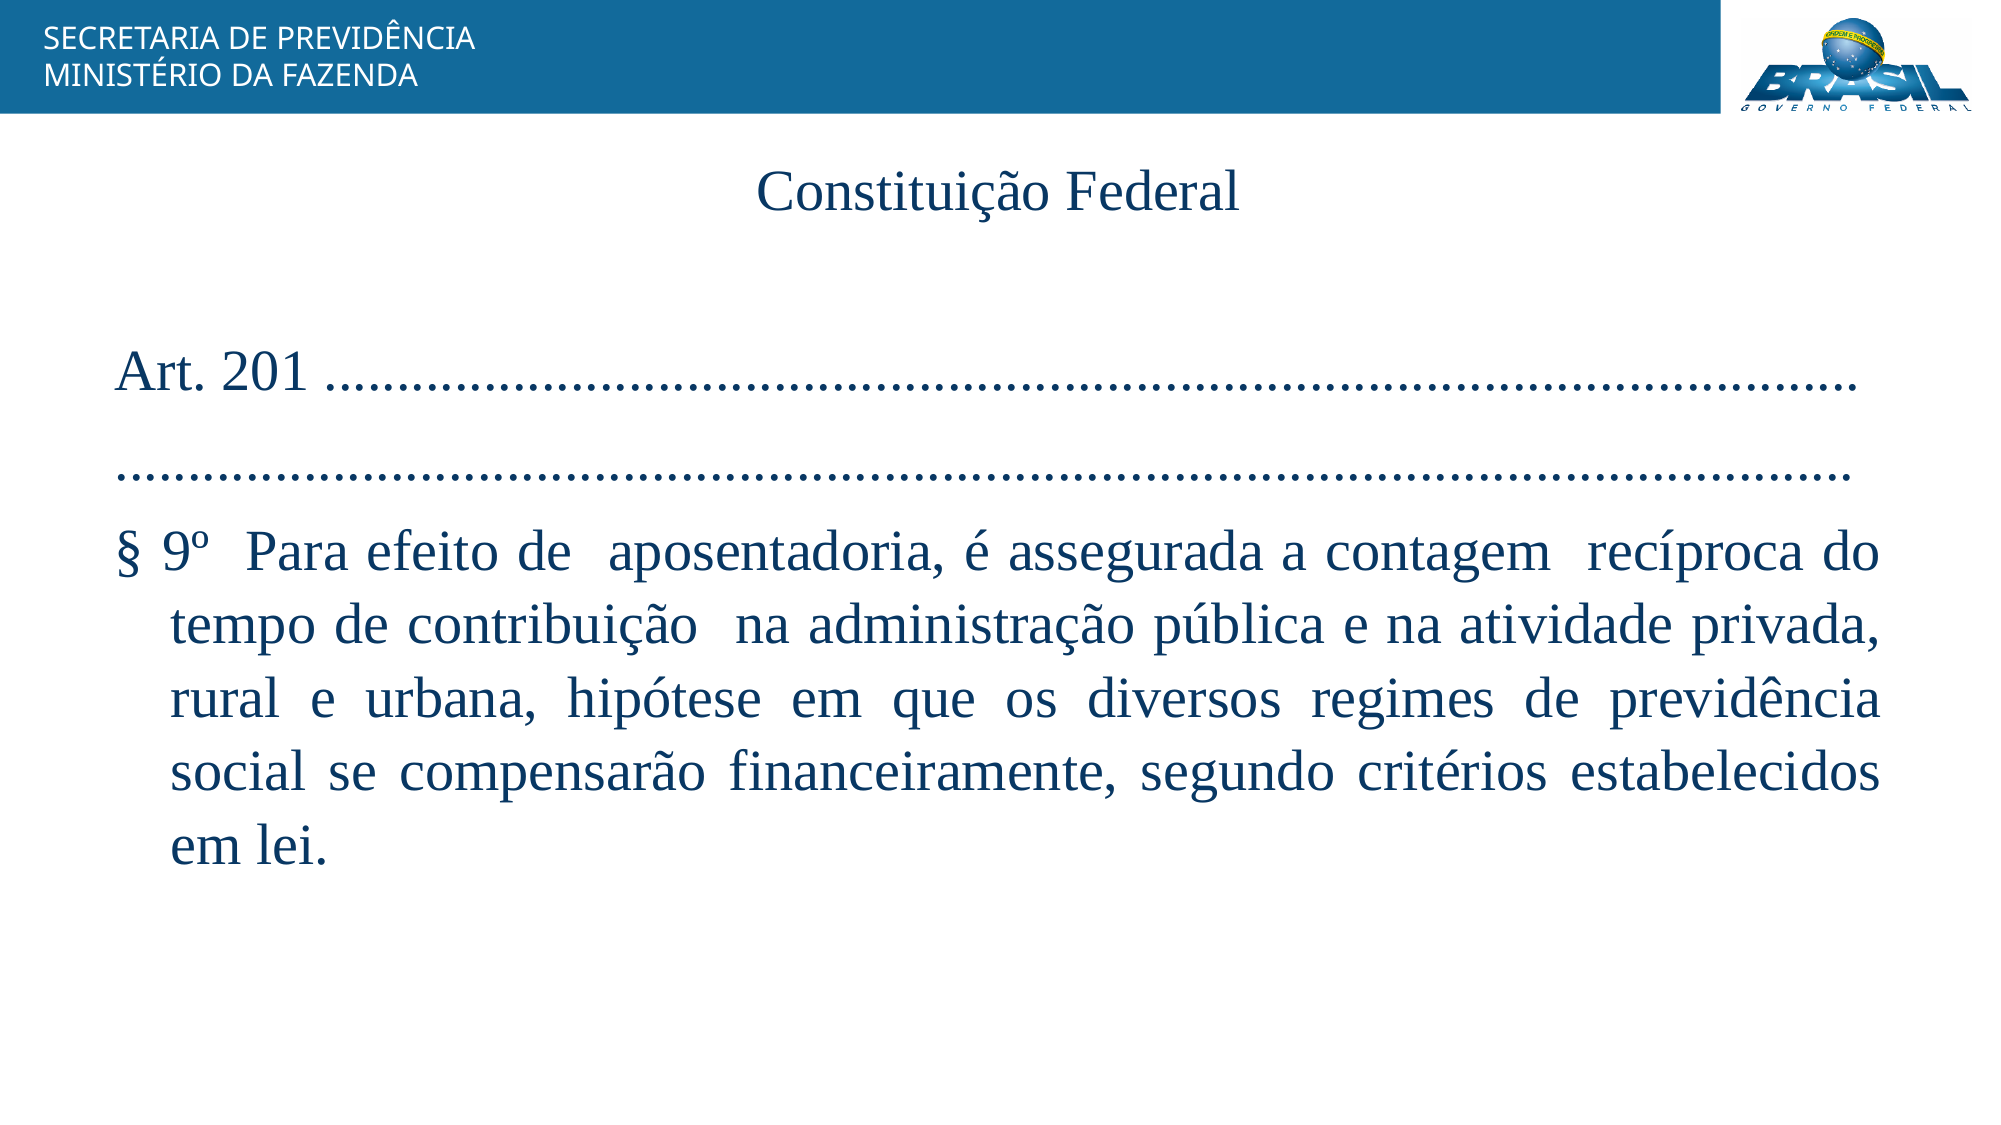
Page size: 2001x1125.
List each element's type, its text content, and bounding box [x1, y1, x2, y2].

text_box Constituição Federal Art. 201 .......................................................................................................... ........................................................................................................................ § 9º Para efeito de aposentadoria, é assegurada a contagem recíproca do tempo de contribuição na administração pública e na atividade privada, rural e urbana, hipótese em que os diversos regimes de previdência social se compensarão financeiramente, segundo critérios estabelecidos em lei. [99, 140, 1897, 1006]
picture [1741, 18, 1972, 111]
